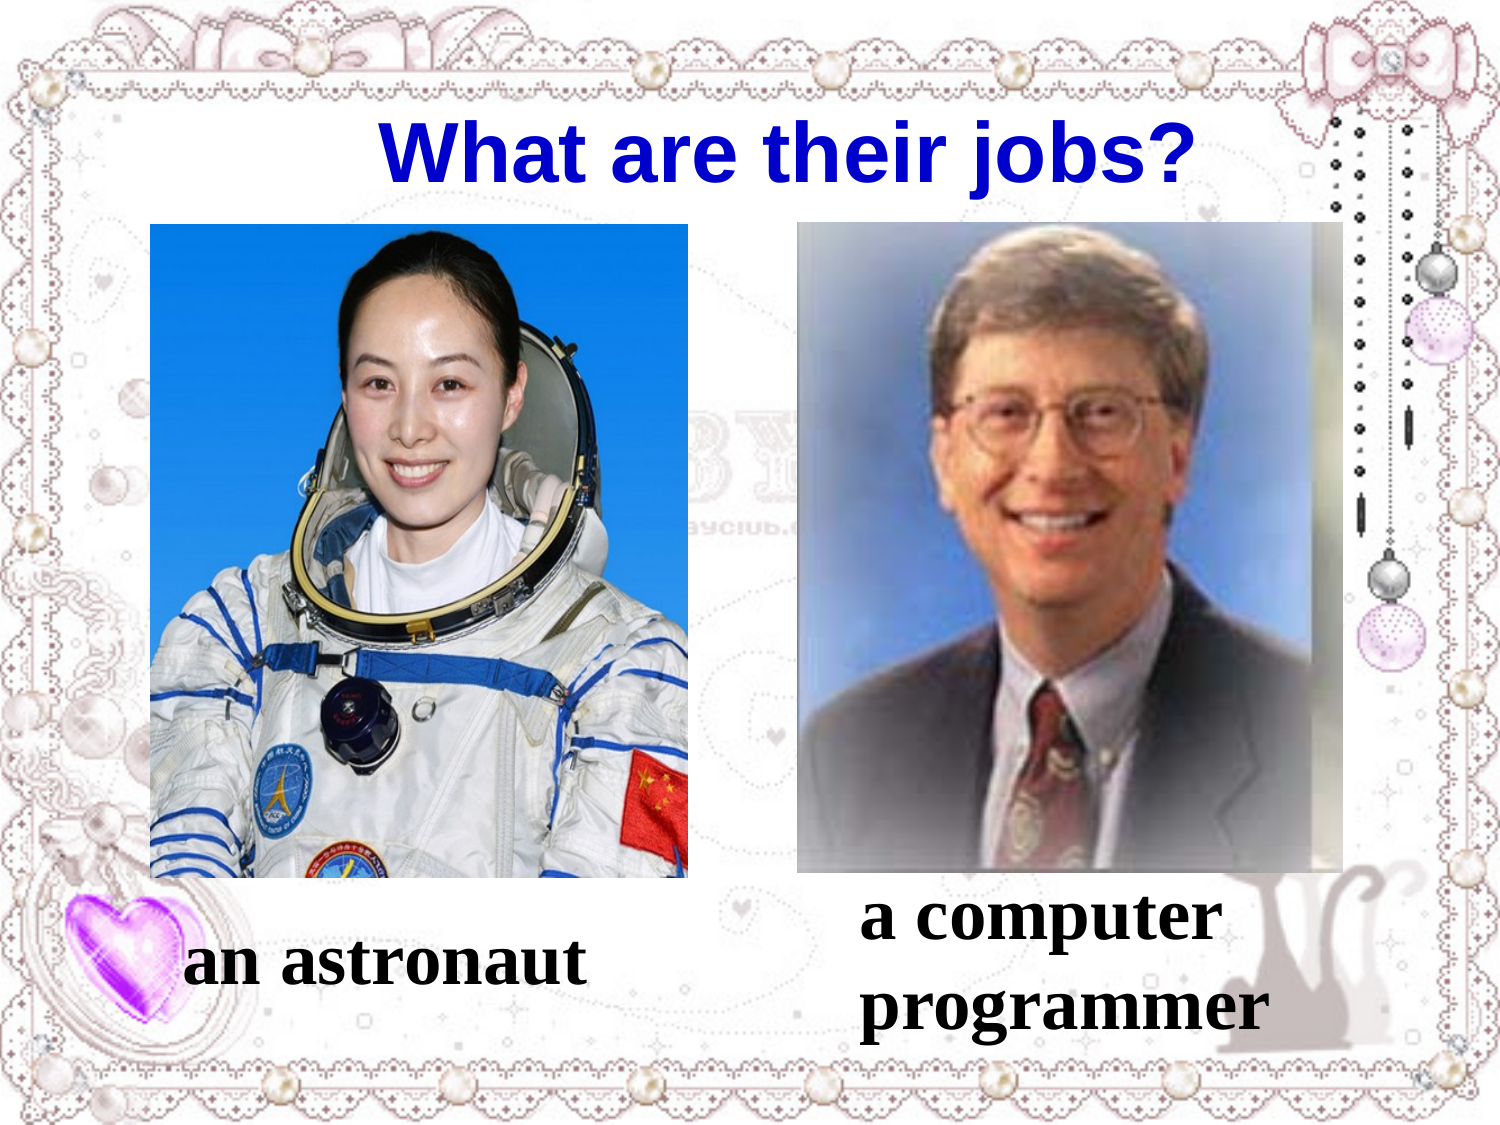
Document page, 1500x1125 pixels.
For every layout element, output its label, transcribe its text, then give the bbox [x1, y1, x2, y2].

text_box a computer programmer [844, 880, 1333, 1053]
text_box an astronaut [167, 902, 656, 1007]
text_box What are their jobs? [324, 90, 1254, 208]
picture [0, 0, 1500, 1125]
